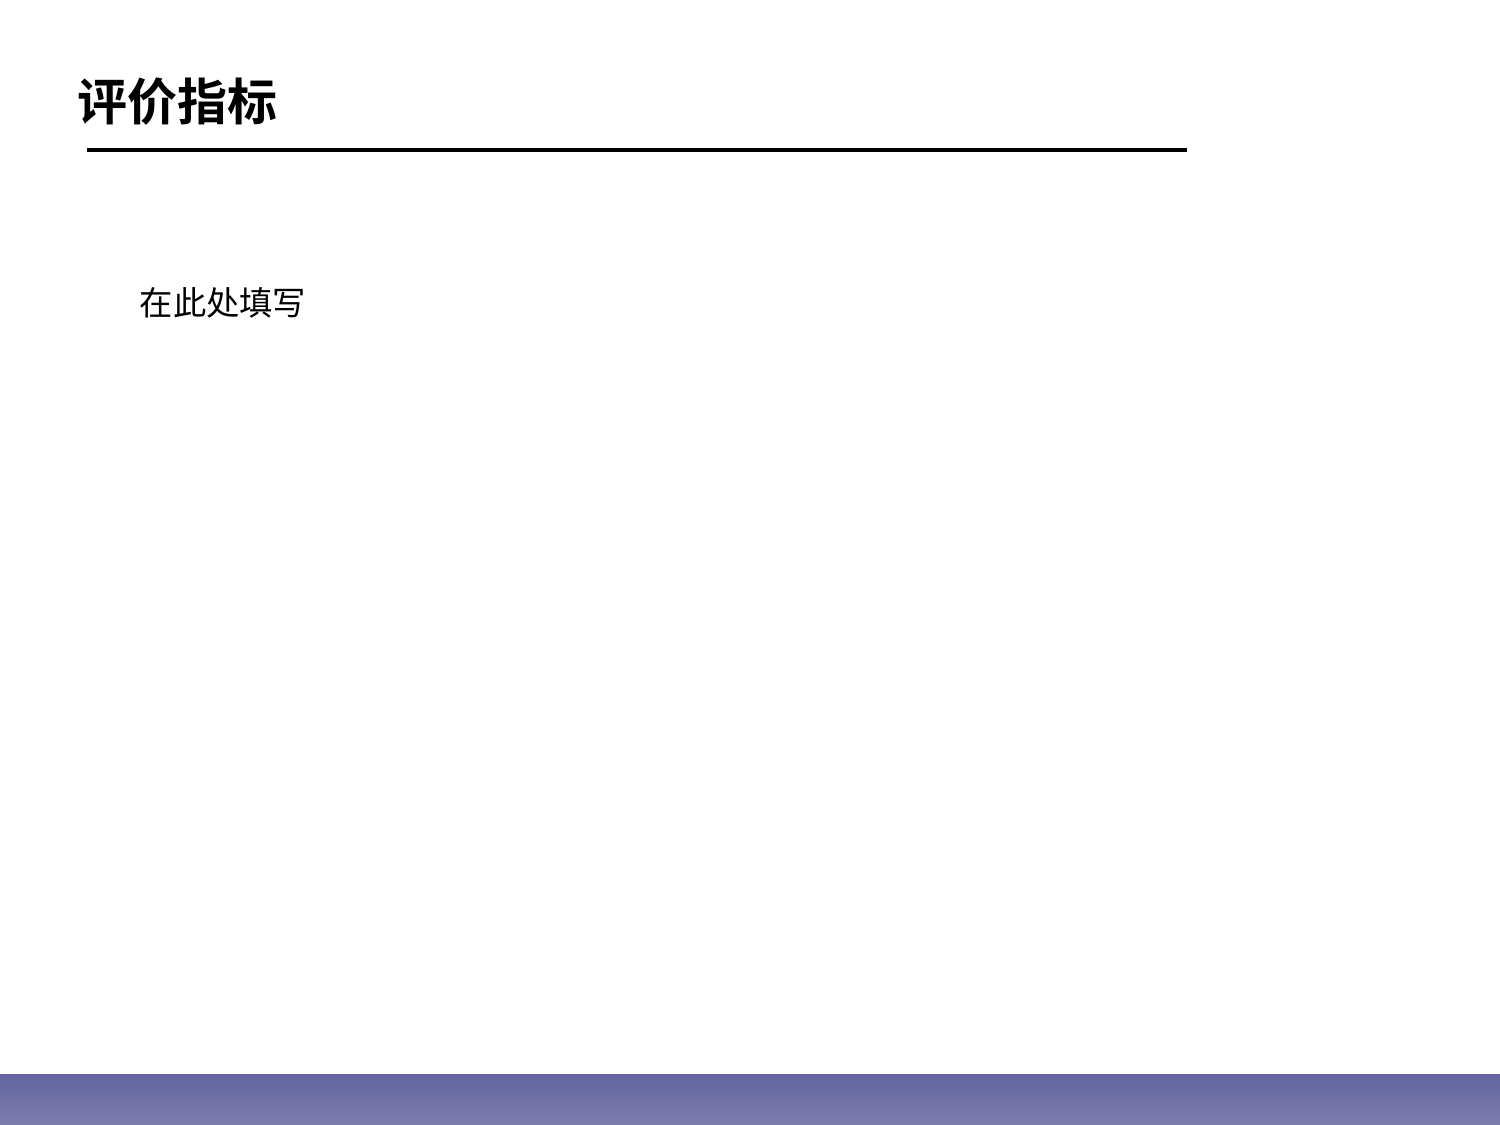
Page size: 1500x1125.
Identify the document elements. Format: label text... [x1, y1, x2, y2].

text_box 评价指标 [62, 50, 1500, 150]
text_box 在此处填写 [124, 274, 1388, 330]
picture [0, 1074, 1500, 1125]
